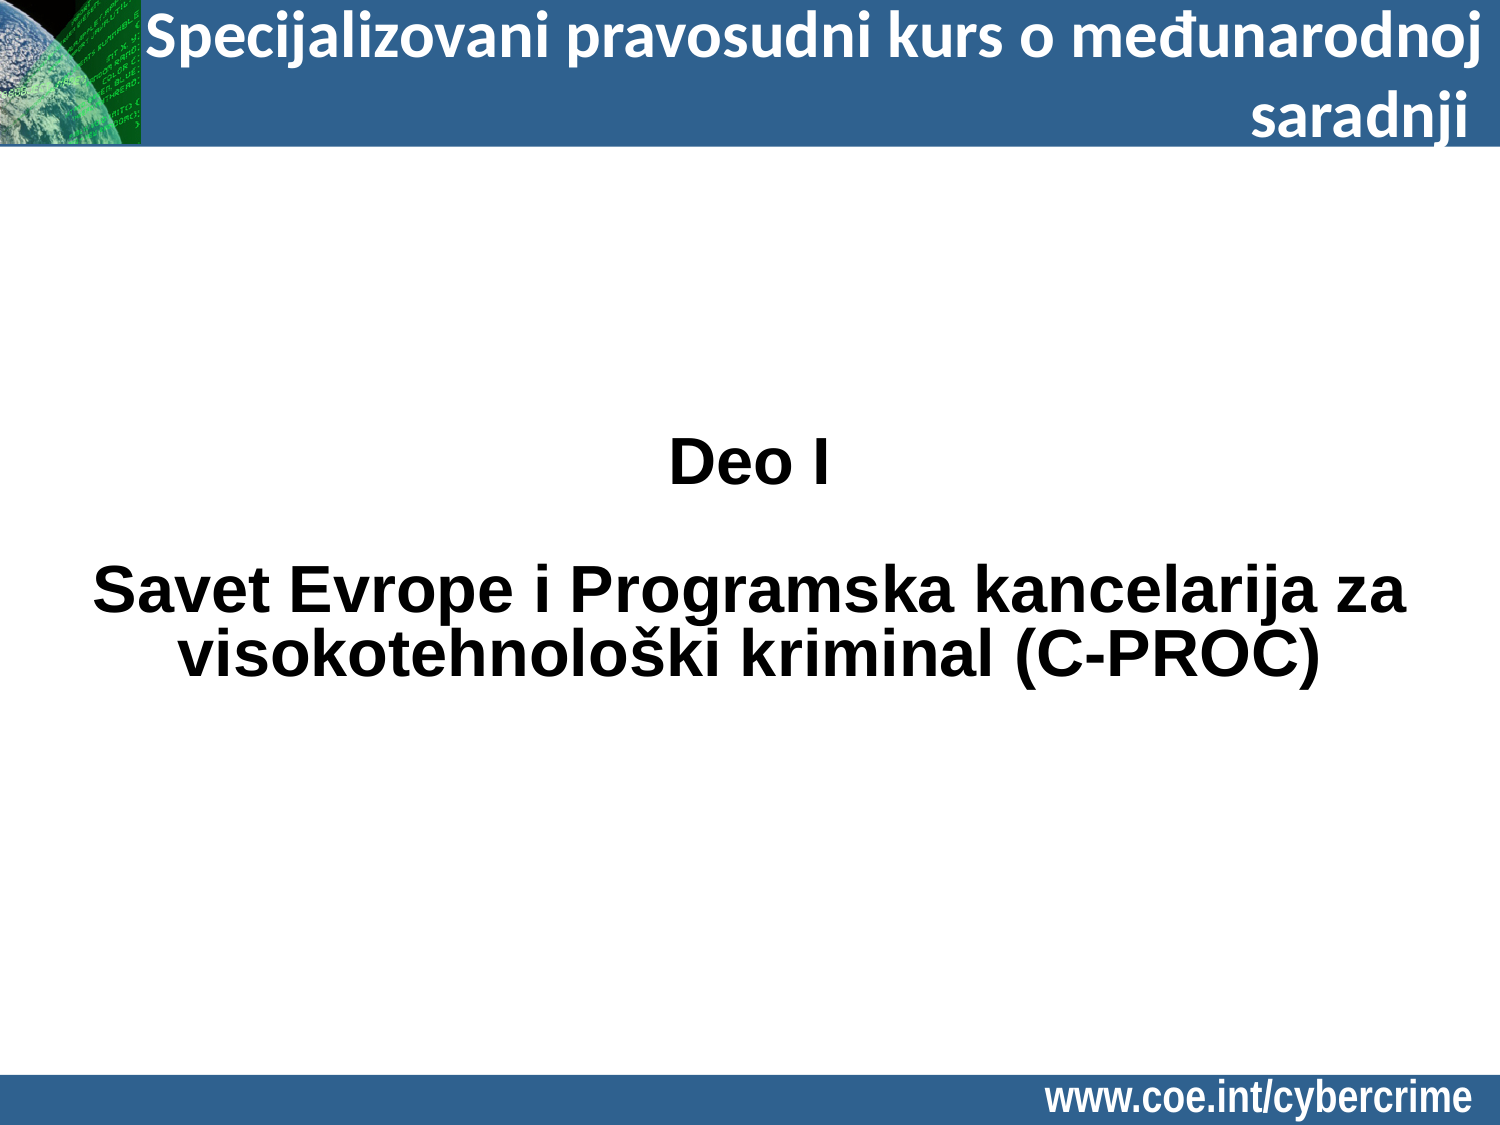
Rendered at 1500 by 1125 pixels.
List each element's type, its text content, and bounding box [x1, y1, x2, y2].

picture [0, 0, 141, 144]
text_box [0, 1073, 1030, 1125]
text_box www.coe.int/cybercrime [1030, 1059, 1500, 1125]
text_box Deo I Savet Evrope i Programska kancelarija za visokotehnološki kriminal (C-PROC) [50, 425, 1450, 697]
text_box Specijalizovani pravosudni kurs o međunarodnoj saradnji [143, 0, 1500, 149]
